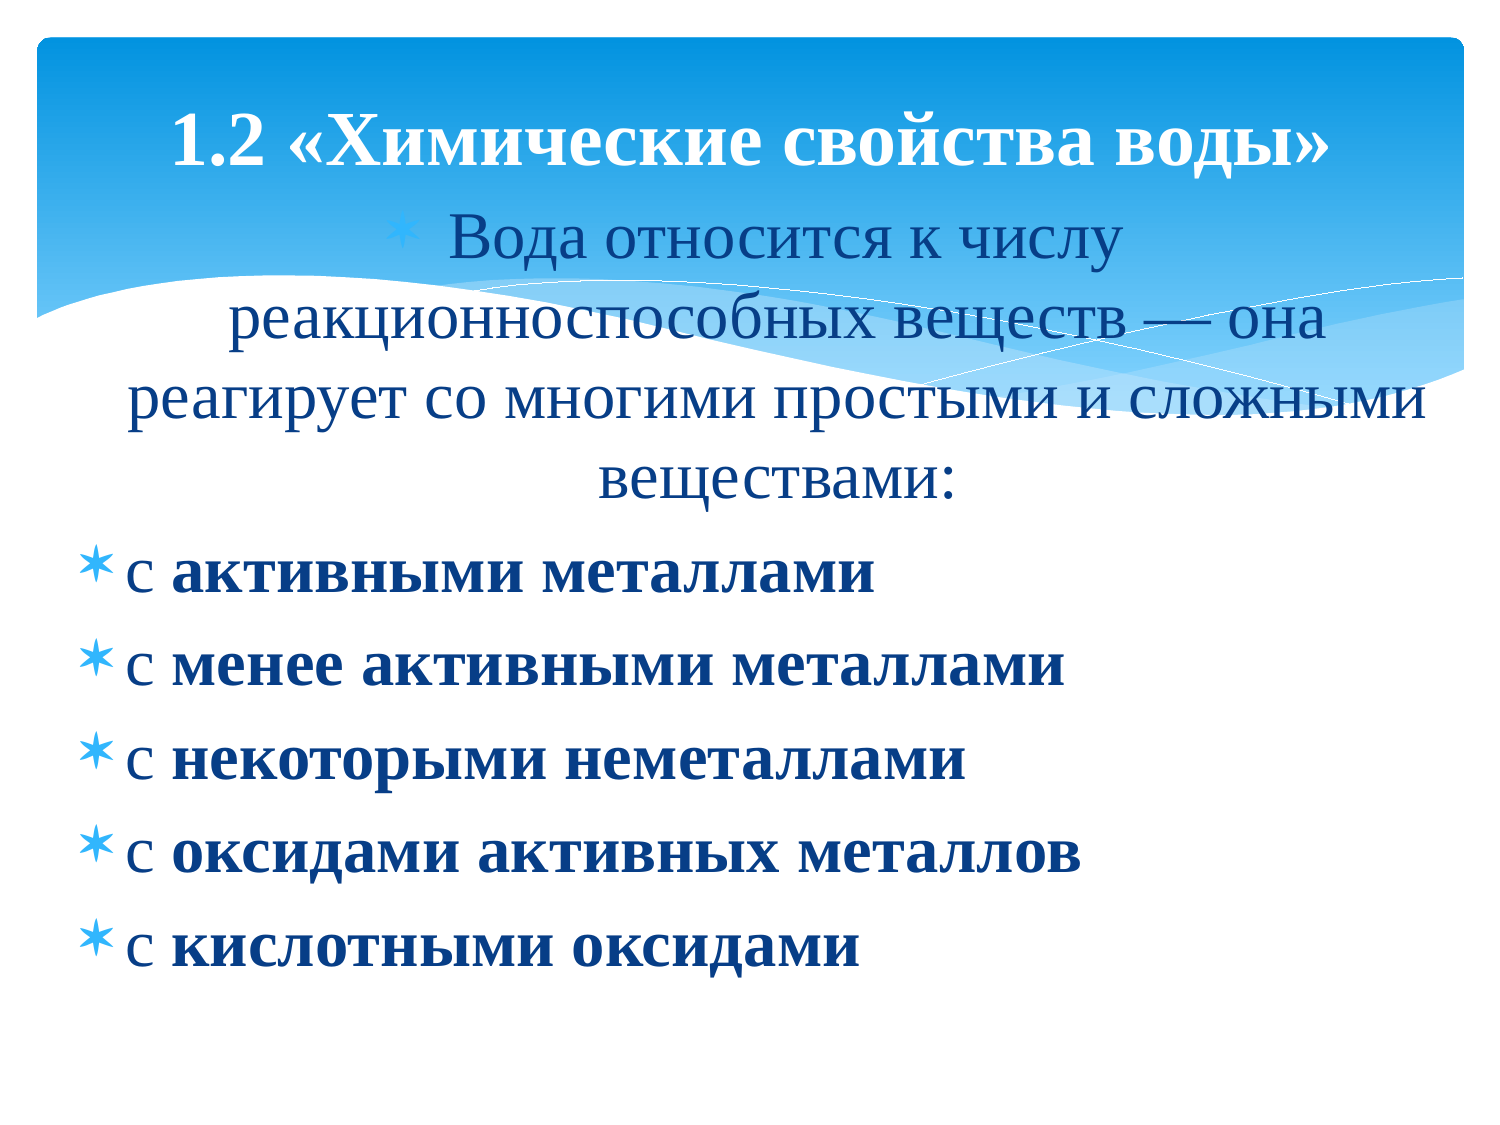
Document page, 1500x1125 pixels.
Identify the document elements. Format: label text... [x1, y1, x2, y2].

title 1.2 «Химические свойства воды» [76, 78, 1427, 284]
list Вода относится к числу реакционноспособных веществ — она реагирует со многими простыми и сложными веществами: с активными металлами с менее активными металлами с некоторыми неметаллами с оксидами активных металлов с кислотными оксидами [64, 184, 1447, 1047]
